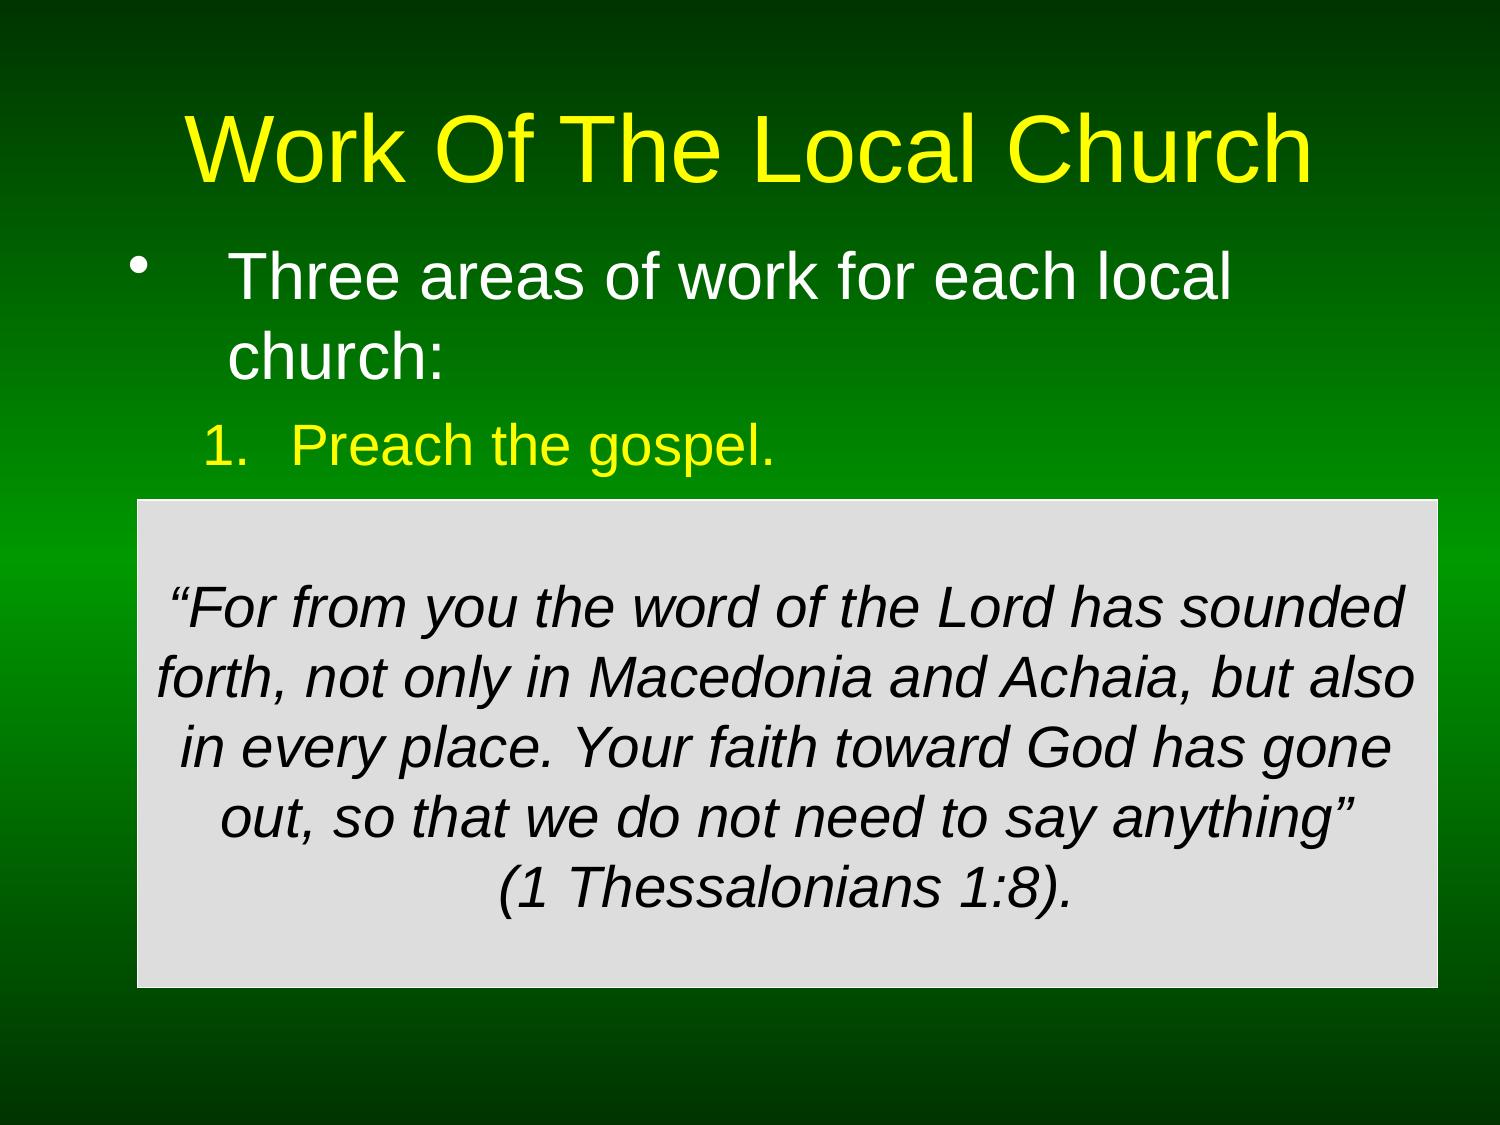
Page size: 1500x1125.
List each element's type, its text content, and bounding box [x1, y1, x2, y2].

text_box “For from you the word of the Lord has sounded forth, not only in Macedonia and Achaia, but also in every place. Your faith toward God has gone out, so that we do not need to say anything” (1 Thessalonians 1:8). [137, 500, 1438, 988]
title Work Of The Local Church [37, 50, 1463, 238]
list Three areas of work for each local church: Preach the gospel. [112, 224, 1463, 1125]
